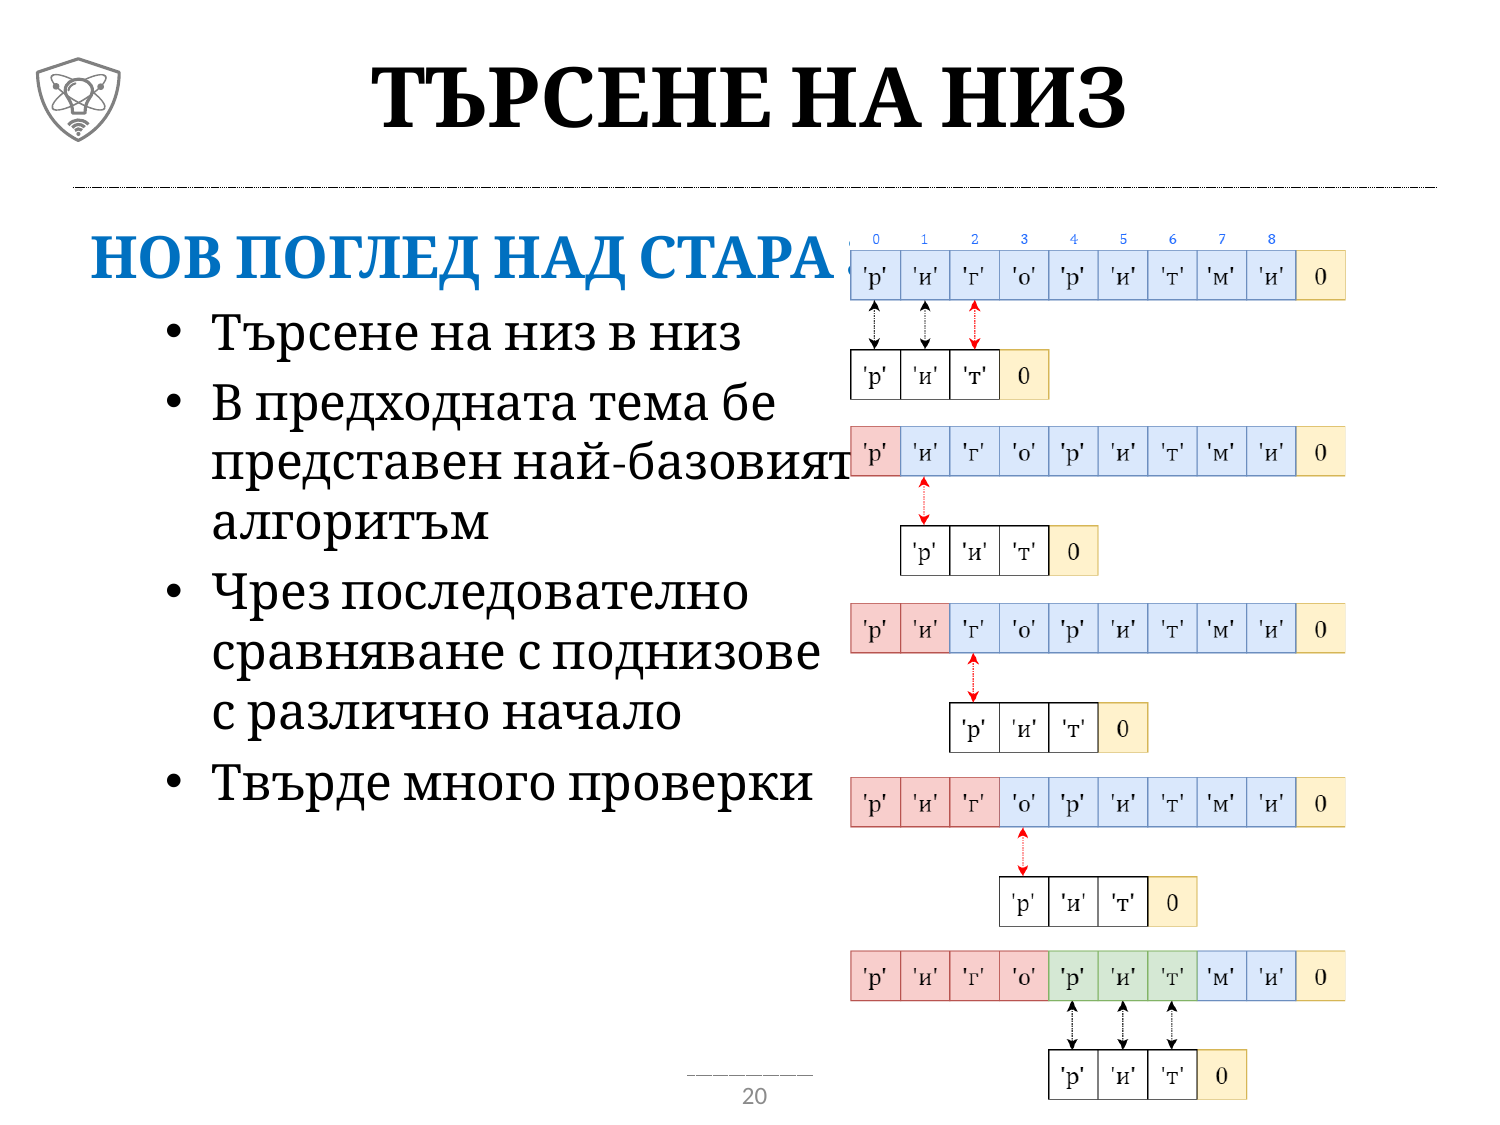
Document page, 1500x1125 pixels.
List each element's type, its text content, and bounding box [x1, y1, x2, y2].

picture [850, 212, 1346, 400]
picture [850, 775, 1346, 927]
slide_number 20 [579, 1065, 930, 1125]
list Нов поглед над стара задача Търсене на низ в низ В предходната тема бе представен най-базовият алгоритъм Чрез последователно сравняване с поднизове с различно начало Твърде много проверки [75, 212, 1450, 1063]
picture [850, 422, 1346, 579]
picture [850, 949, 1346, 1101]
picture [850, 601, 1346, 753]
title Търсене на низ [0, 0, 1500, 188]
